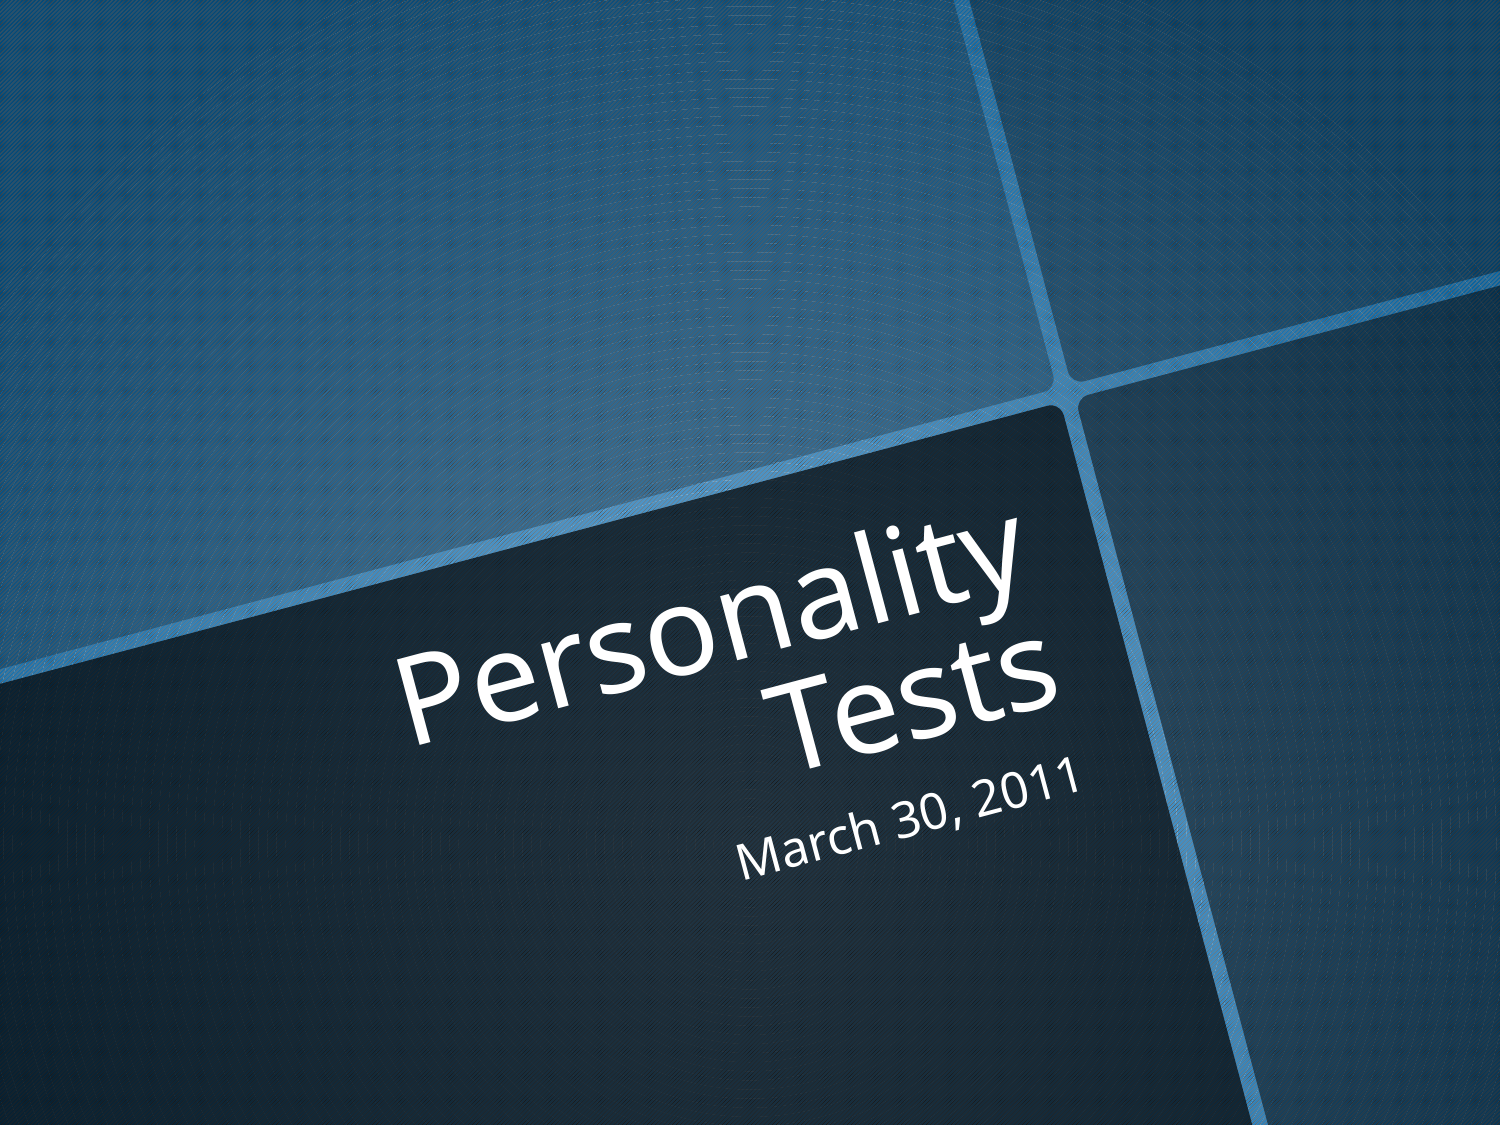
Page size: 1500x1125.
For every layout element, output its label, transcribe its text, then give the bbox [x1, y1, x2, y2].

title Personality Tests [72, 473, 1089, 982]
subtitle March 30, 2011 [350, 728, 1136, 1106]
